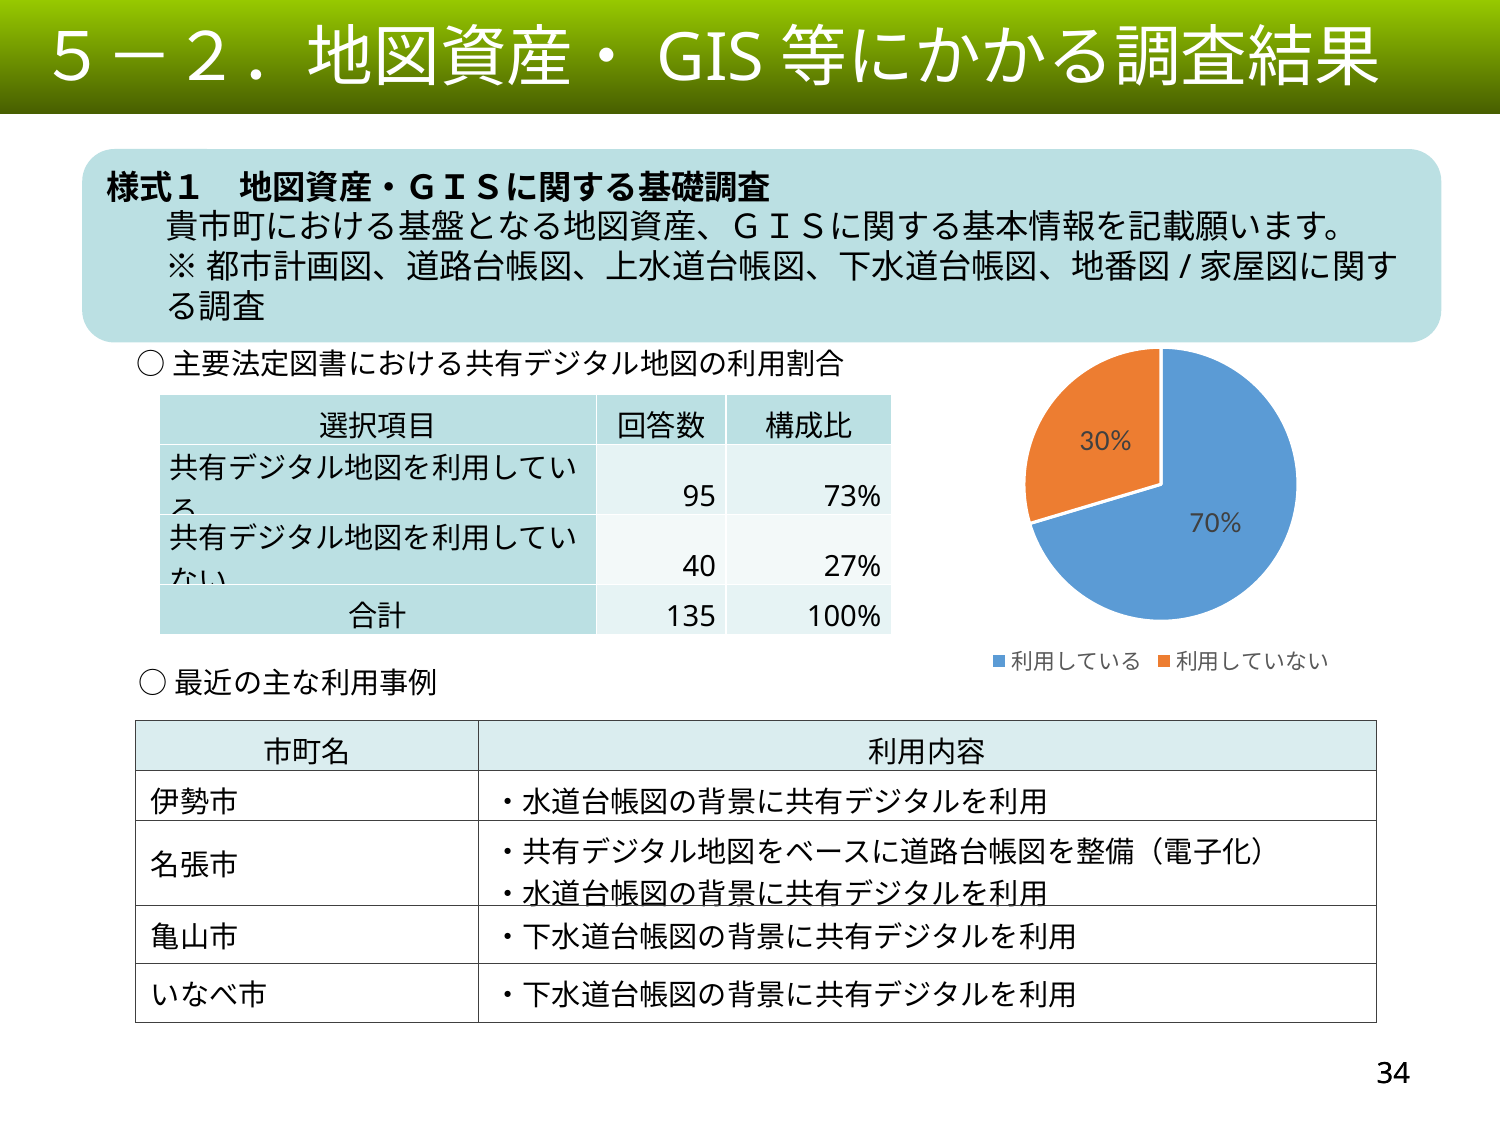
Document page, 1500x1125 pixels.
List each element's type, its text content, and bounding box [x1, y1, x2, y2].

table_header 市町名 [136, 721, 478, 770]
table_cell ・共有デジタル地図をベースに道路台帳図を整備（電子化） ・水道台帳図の背景に共有デジタルを利用 [479, 821, 1376, 905]
table_cell 名張市 [136, 821, 478, 905]
table_cell 73% [727, 445, 891, 514]
table_cell 27% [727, 515, 891, 584]
table_cell 共有デジタル地図を利用していない [160, 515, 596, 584]
table_header 回答数 [597, 395, 725, 444]
text_box 様式１ 地図資産・ＧＩＳに関する基礎調査 貴市町における基盤となる地図資産、ＧＩＳに関する基本情報を記載願います。 ※都市計画図、道路台帳図、上水道台帳図、下水道台帳図、地番図/家屋図に関する調査 [82, 148, 1442, 343]
table_header 構成比 [727, 395, 891, 444]
text_box ○主要法定図書における共有デジタル地図の利用割合 [121, 338, 927, 388]
text_box 33 [1074, 1046, 1425, 1103]
table_cell ・下水道台帳図の背景に共有デジタルを利用 [479, 964, 1376, 1022]
chart [926, 340, 1396, 683]
table_cell 合計 [160, 585, 596, 634]
text_box ５－２．地図資産・GIS等にかかる調査結果 [25, 12, 1471, 96]
table_header 選択項目 [160, 395, 596, 444]
table_cell いなべ市 [136, 964, 478, 1022]
table_cell 100% [727, 585, 891, 634]
table_cell 135 [597, 585, 725, 634]
table_cell ・下水道台帳図の背景に共有デジタルを利用 [479, 906, 1376, 963]
table_cell 40 [597, 515, 725, 584]
text_box ○最近の主な利用事例 [123, 656, 963, 707]
table_header 利用内容 [479, 721, 1376, 770]
table_cell 亀山市 [136, 906, 478, 963]
table_cell 伊勢市 [136, 771, 478, 820]
table_cell ・水道台帳図の背景に共有デジタルを利用 [479, 771, 1376, 820]
table_cell 共有デジタル地図を利用している [160, 445, 596, 514]
table_cell 95 [597, 445, 725, 514]
